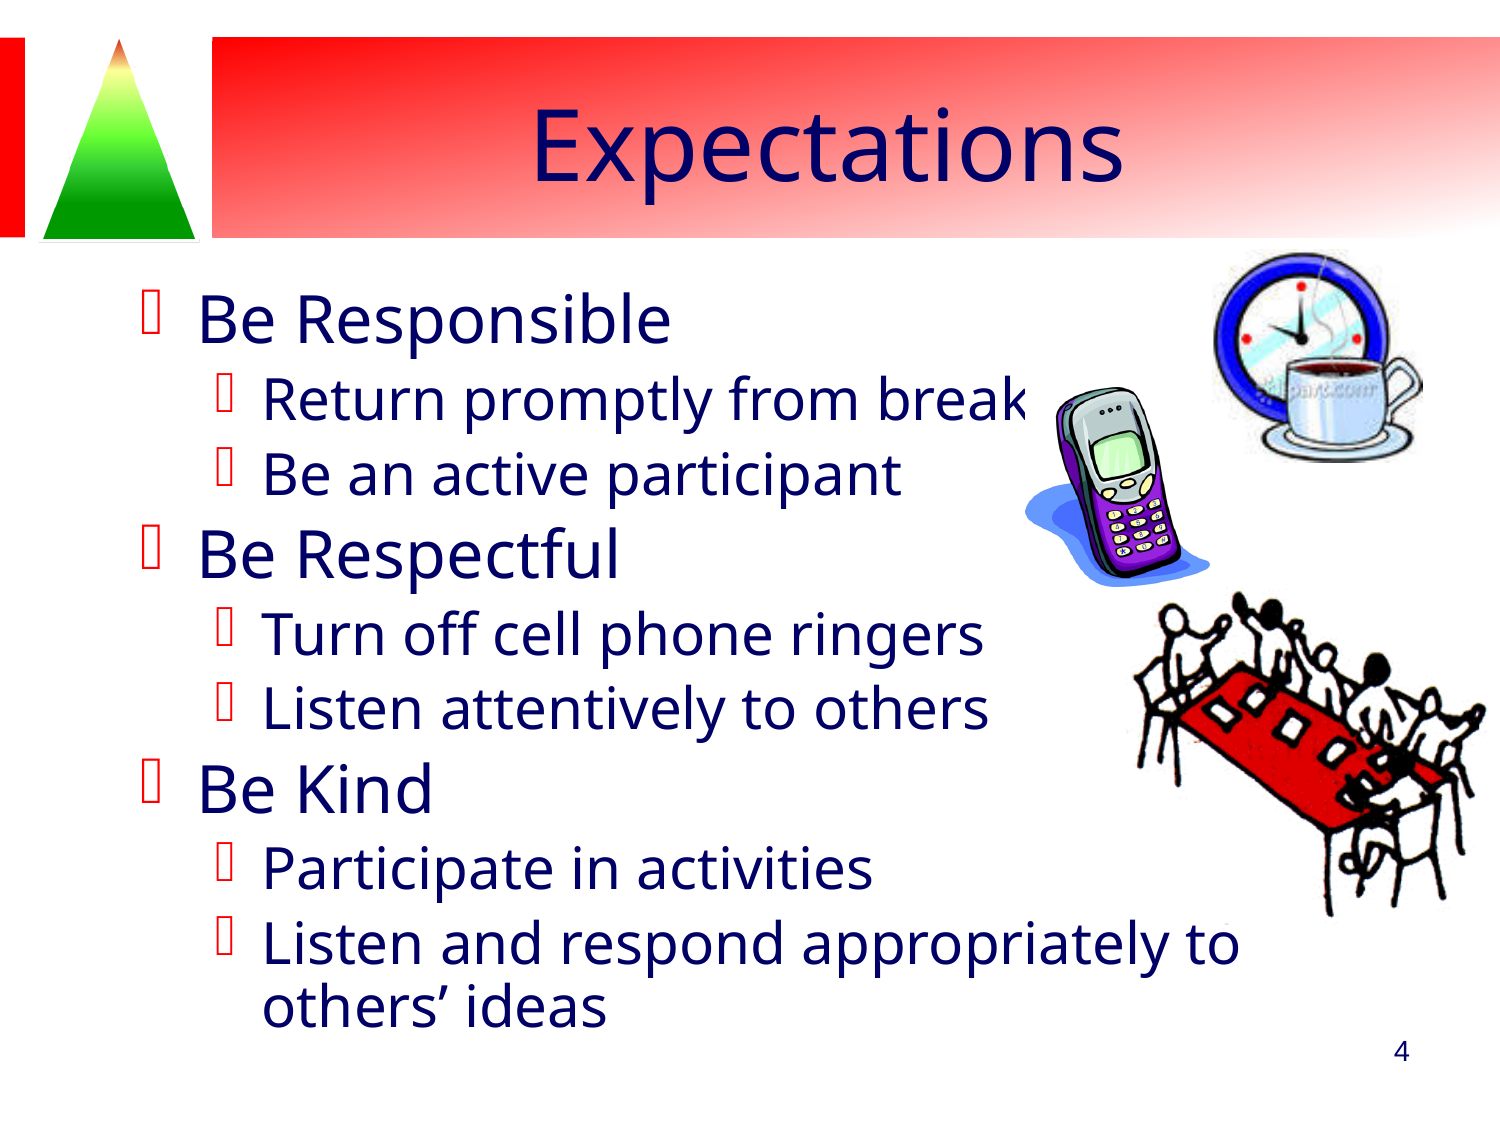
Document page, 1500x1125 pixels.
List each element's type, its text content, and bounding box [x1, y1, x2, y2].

title Expectations [249, 44, 1426, 251]
slide_number 4 [1074, 1024, 1426, 1103]
picture [1024, 387, 1500, 926]
list Be Responsible Return promptly from breaks Be an active participant Be Respectful Turn off cell phone ringers Listen attentively to others Be Kind Participate in activities Listen and respond appropriately to others’ ideas [124, 274, 1426, 1013]
picture [37, 30, 200, 243]
text_box Problem Solving Meeting Foundations [1210, 274, 1423, 467]
picture [1212, 249, 1424, 463]
